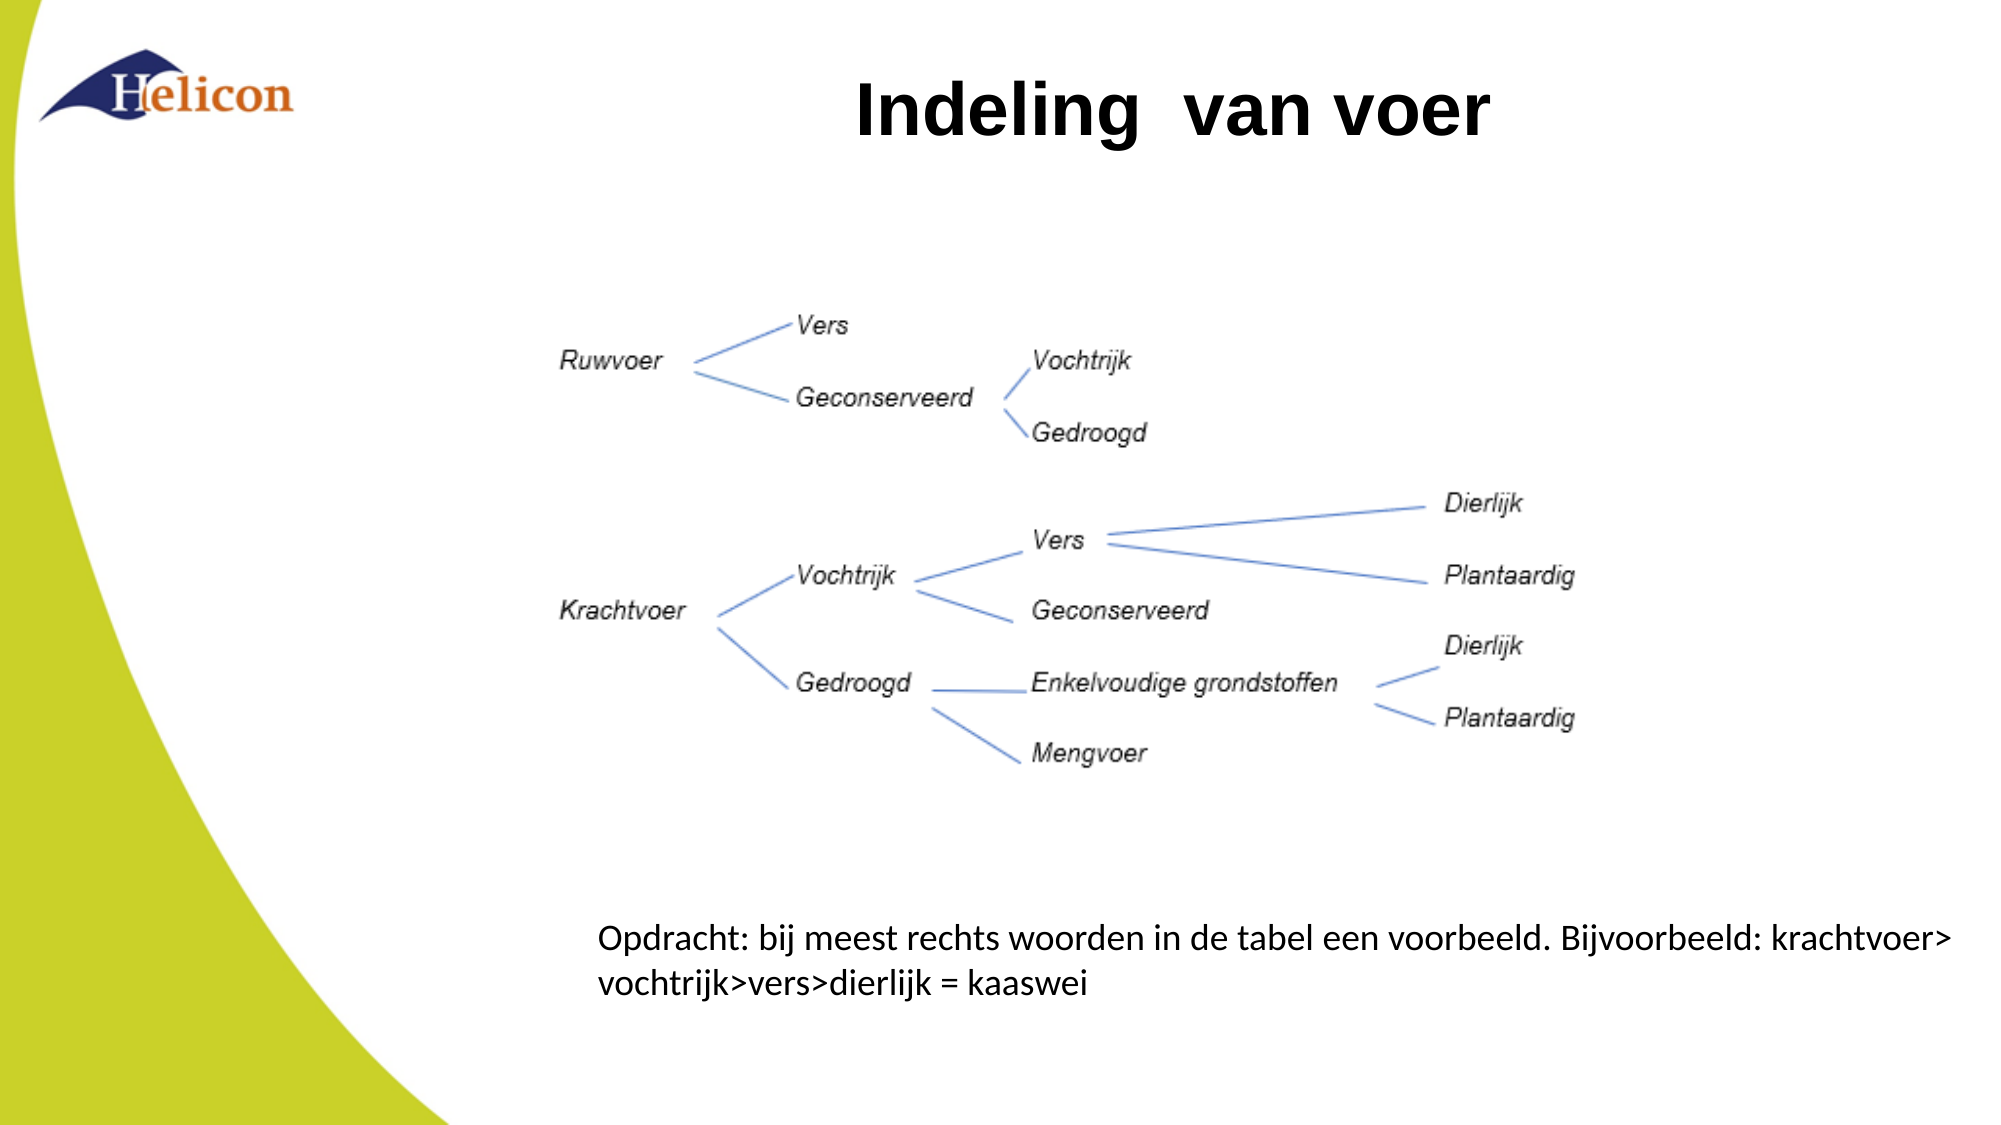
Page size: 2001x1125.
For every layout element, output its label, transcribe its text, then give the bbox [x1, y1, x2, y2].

text_box Opdracht: bij meest rechts woorden in de tabel een voorbeeld. Bijvoorbeeld: krachtvoer> vochtrijk>vers>dierlijk = kaaswei [583, 905, 1970, 1010]
title Indeling van voer [503, 52, 1508, 159]
picture [0, 0, 1500, 1125]
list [540, 278, 1696, 817]
